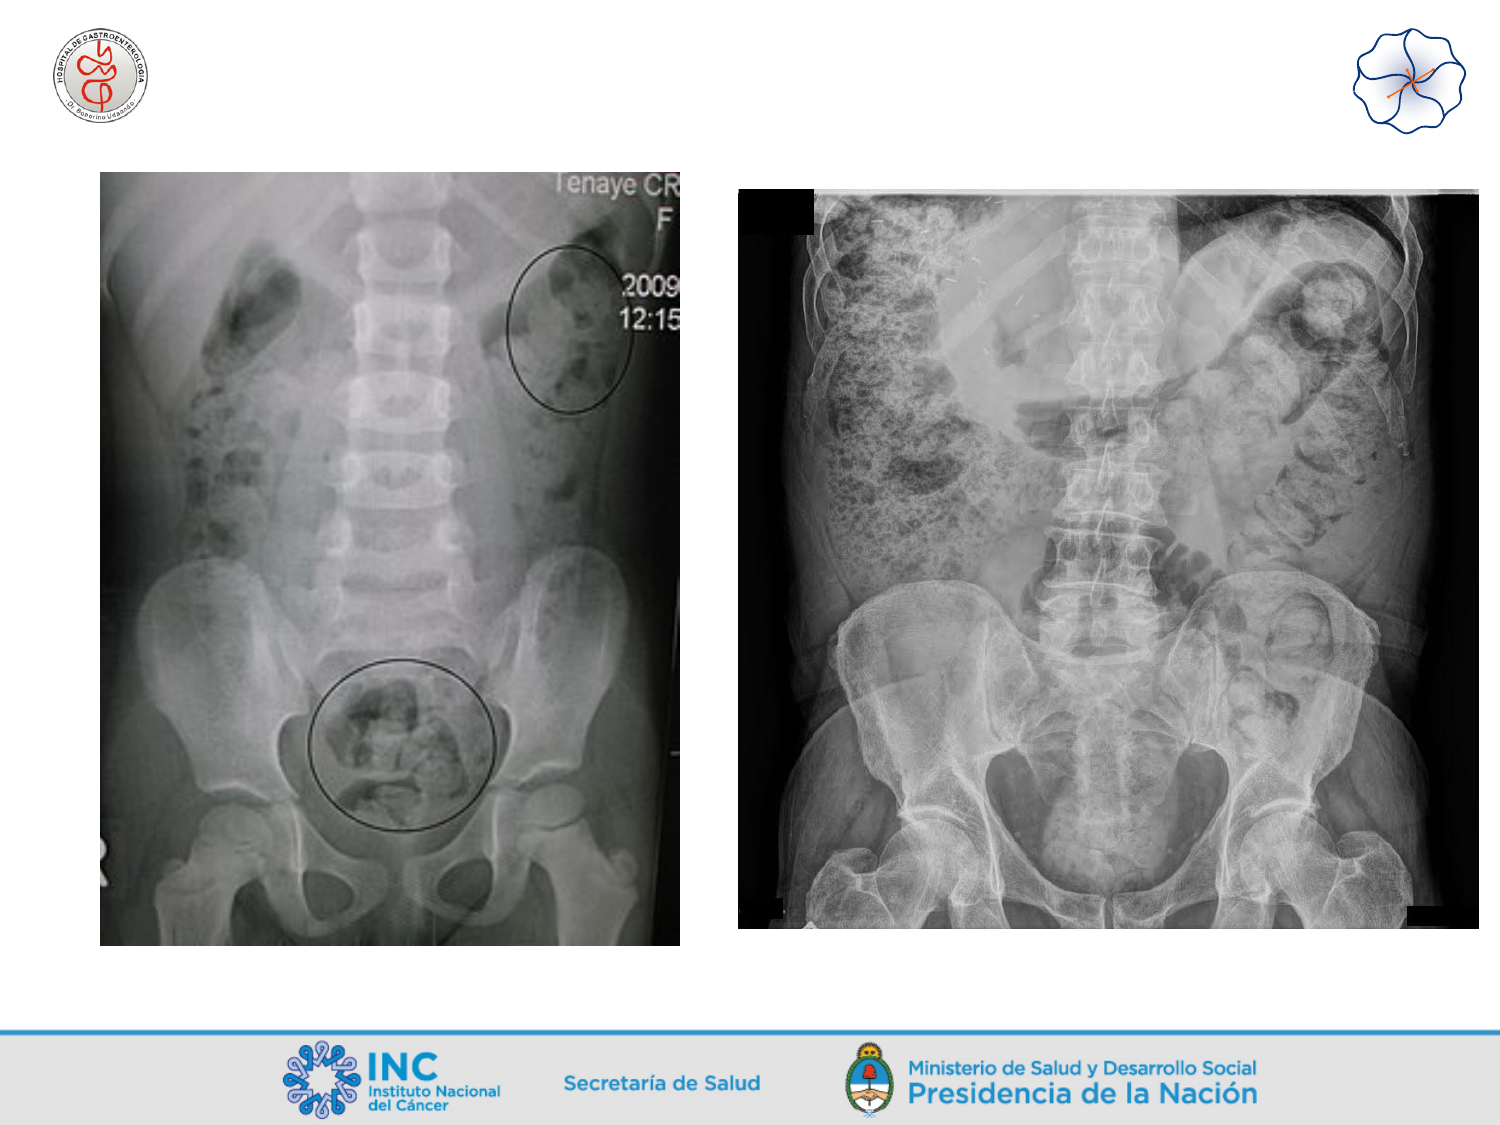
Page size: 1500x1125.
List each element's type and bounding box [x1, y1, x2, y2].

picture [100, 172, 680, 946]
picture [1352, 28, 1467, 135]
picture [0, 1027, 1500, 1125]
picture [738, 188, 1479, 929]
picture [52, 28, 148, 124]
